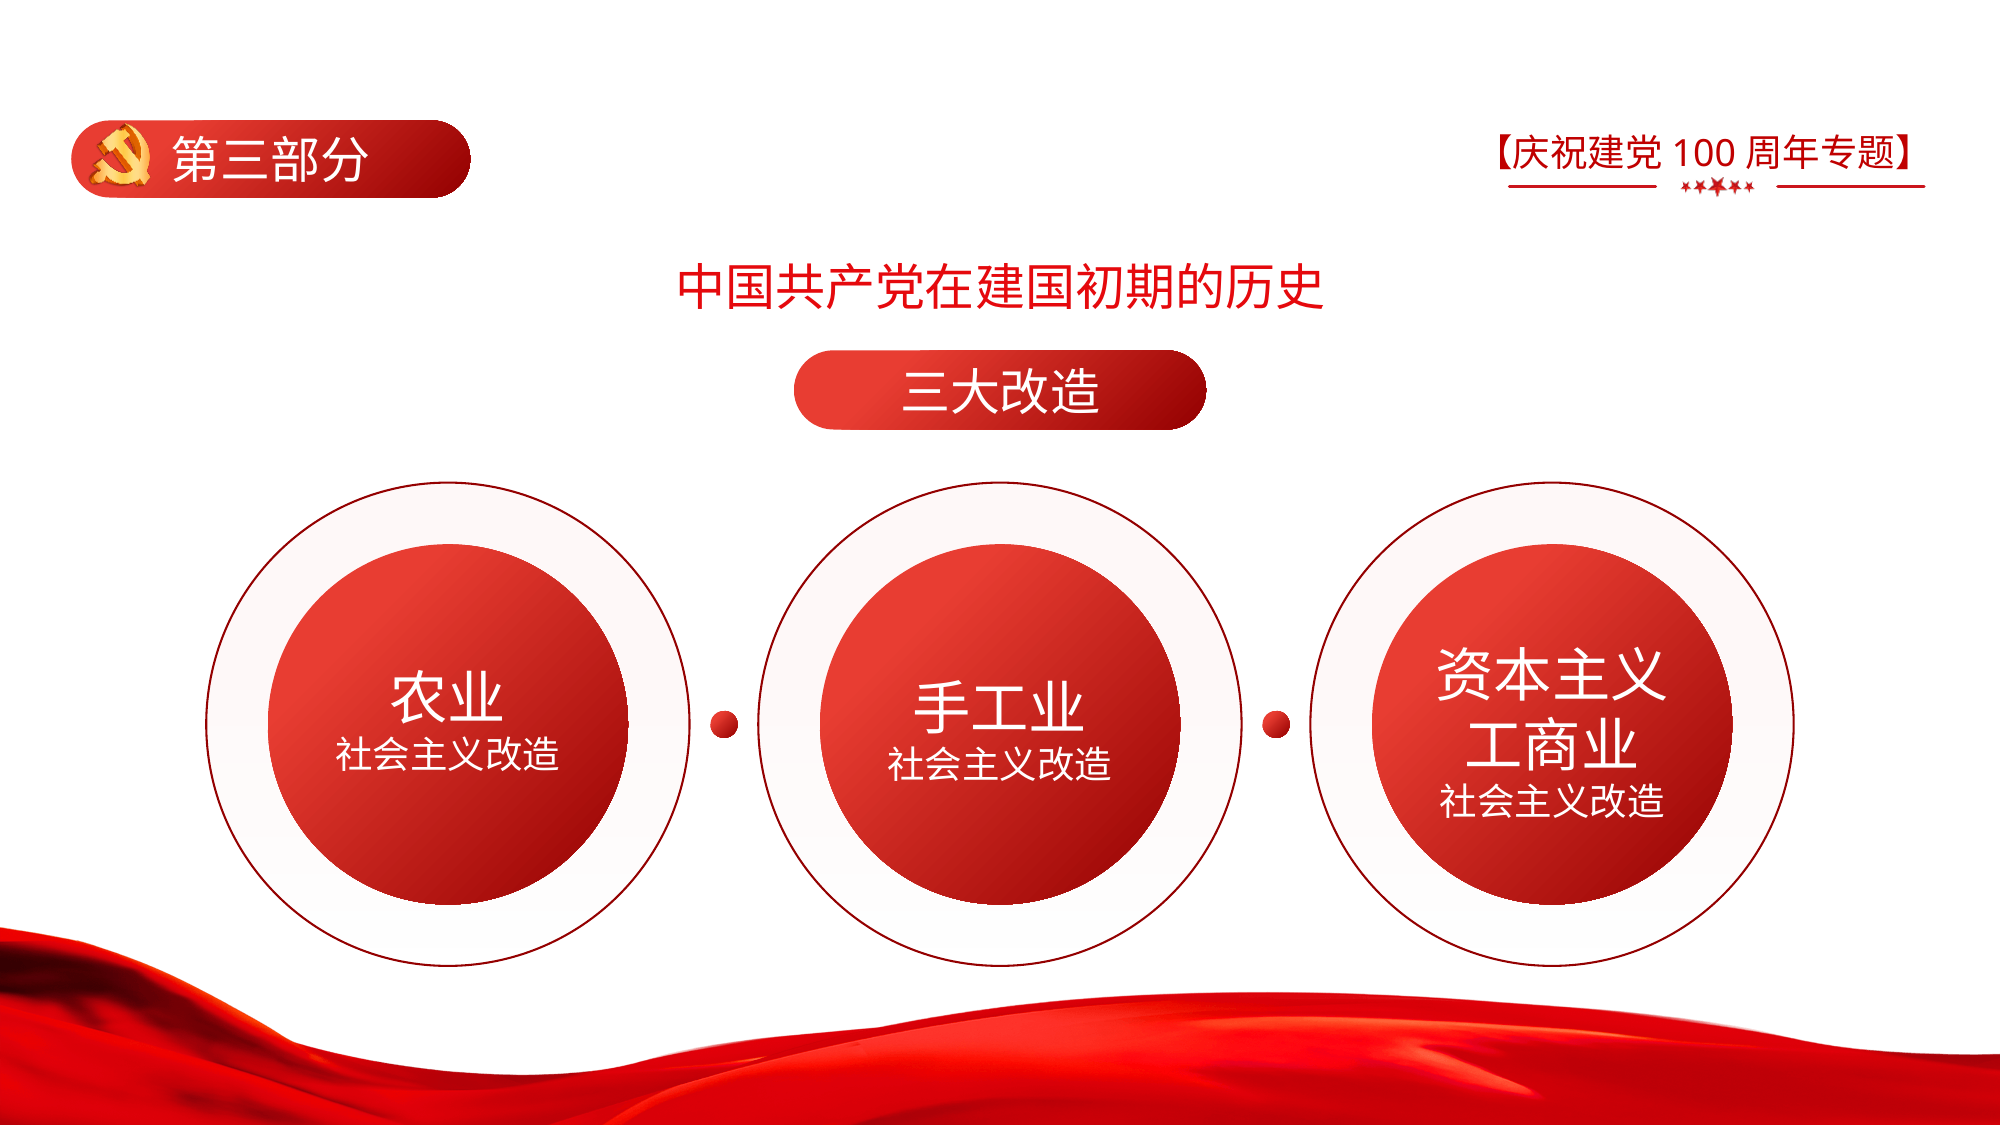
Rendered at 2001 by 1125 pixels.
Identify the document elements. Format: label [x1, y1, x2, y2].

text_box [1310, 482, 1794, 966]
text_box [0, 0, 2000, 1125]
text_box [206, 482, 690, 966]
text_box [758, 482, 1242, 966]
text_box [71, 104, 471, 205]
text_box [1188, 119, 1953, 198]
